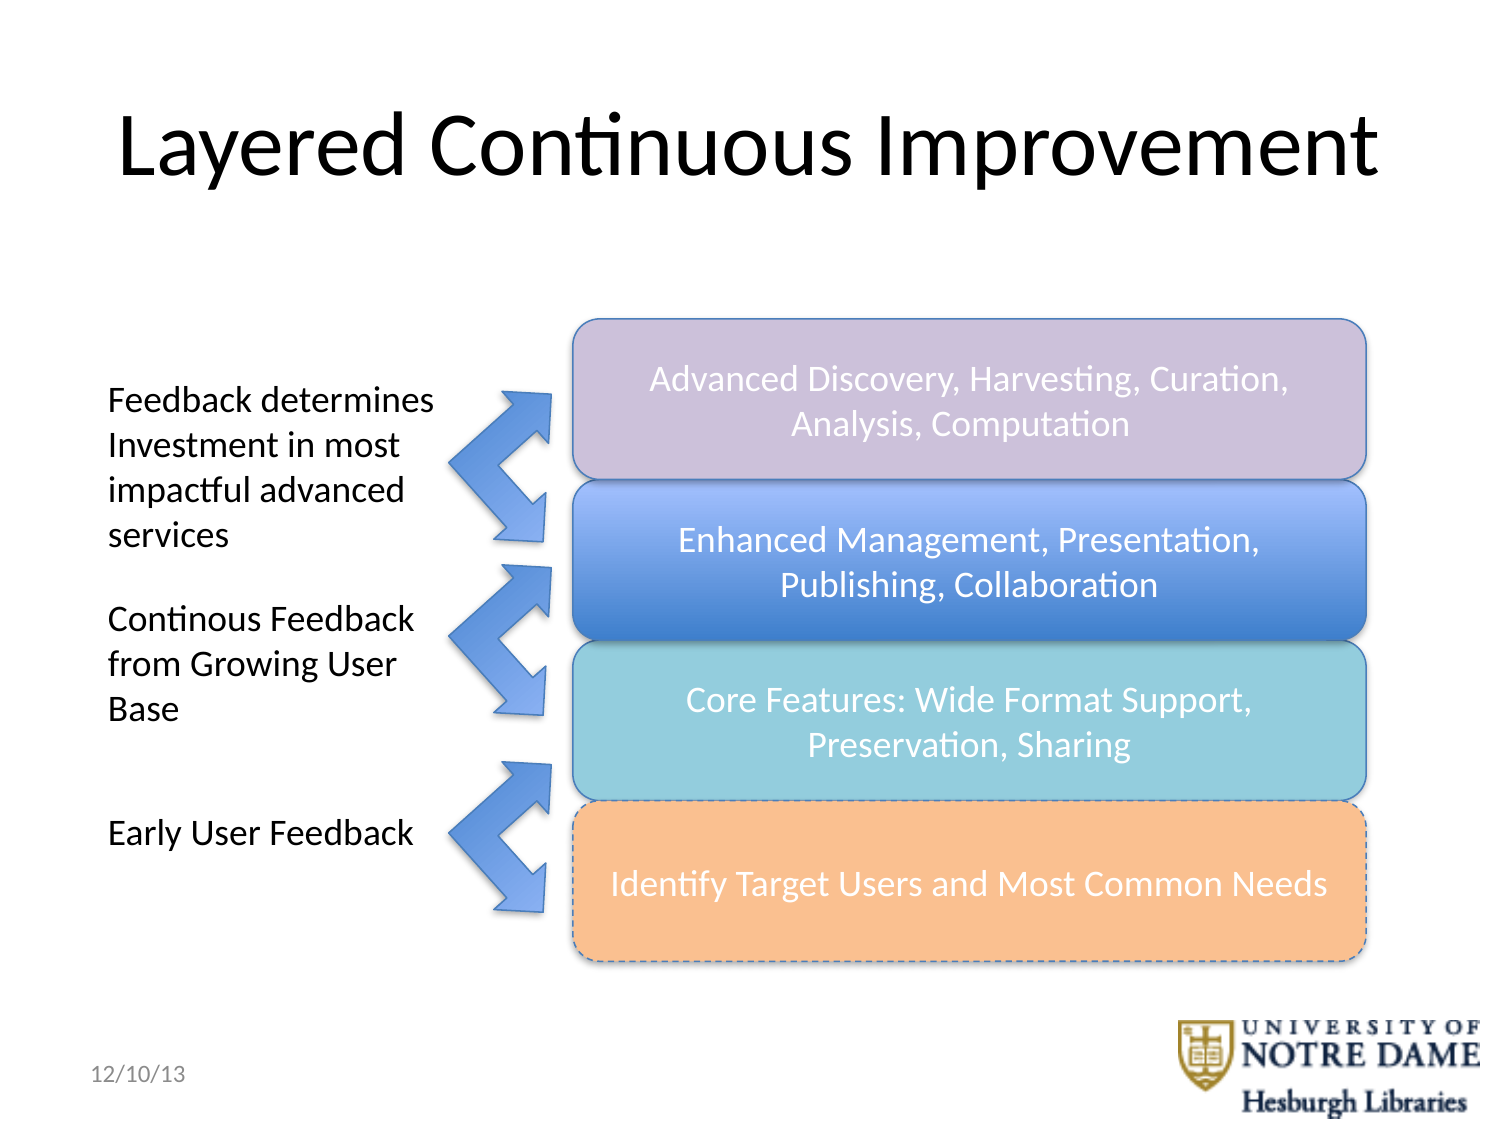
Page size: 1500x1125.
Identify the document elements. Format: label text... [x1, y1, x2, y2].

text_box [448, 761, 552, 913]
text_box Core Features: Wide Format Support, Preservation, Sharing [572, 644, 1367, 801]
text_box Early User Feedback [93, 800, 474, 861]
text_box [456, 390, 552, 543]
text_box [474, 564, 552, 717]
text_box Identify Target Users and Most Common Needs [572, 799, 1367, 963]
title Layered Continuous Improvement [75, 45, 1425, 233]
text_box Continous Feedback from Growing User Base [93, 587, 474, 737]
text_box Feedback determines Investment in most impactful advanced services [93, 368, 456, 563]
picture [1178, 1020, 1480, 1119]
text_box Advanced Discovery, Harvesting, Curation, Analysis, Computation [572, 318, 1367, 481]
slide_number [75, 1042, 425, 1103]
text_box Enhanced Management, Presentation, Publishing, Collaboration [572, 483, 1367, 641]
